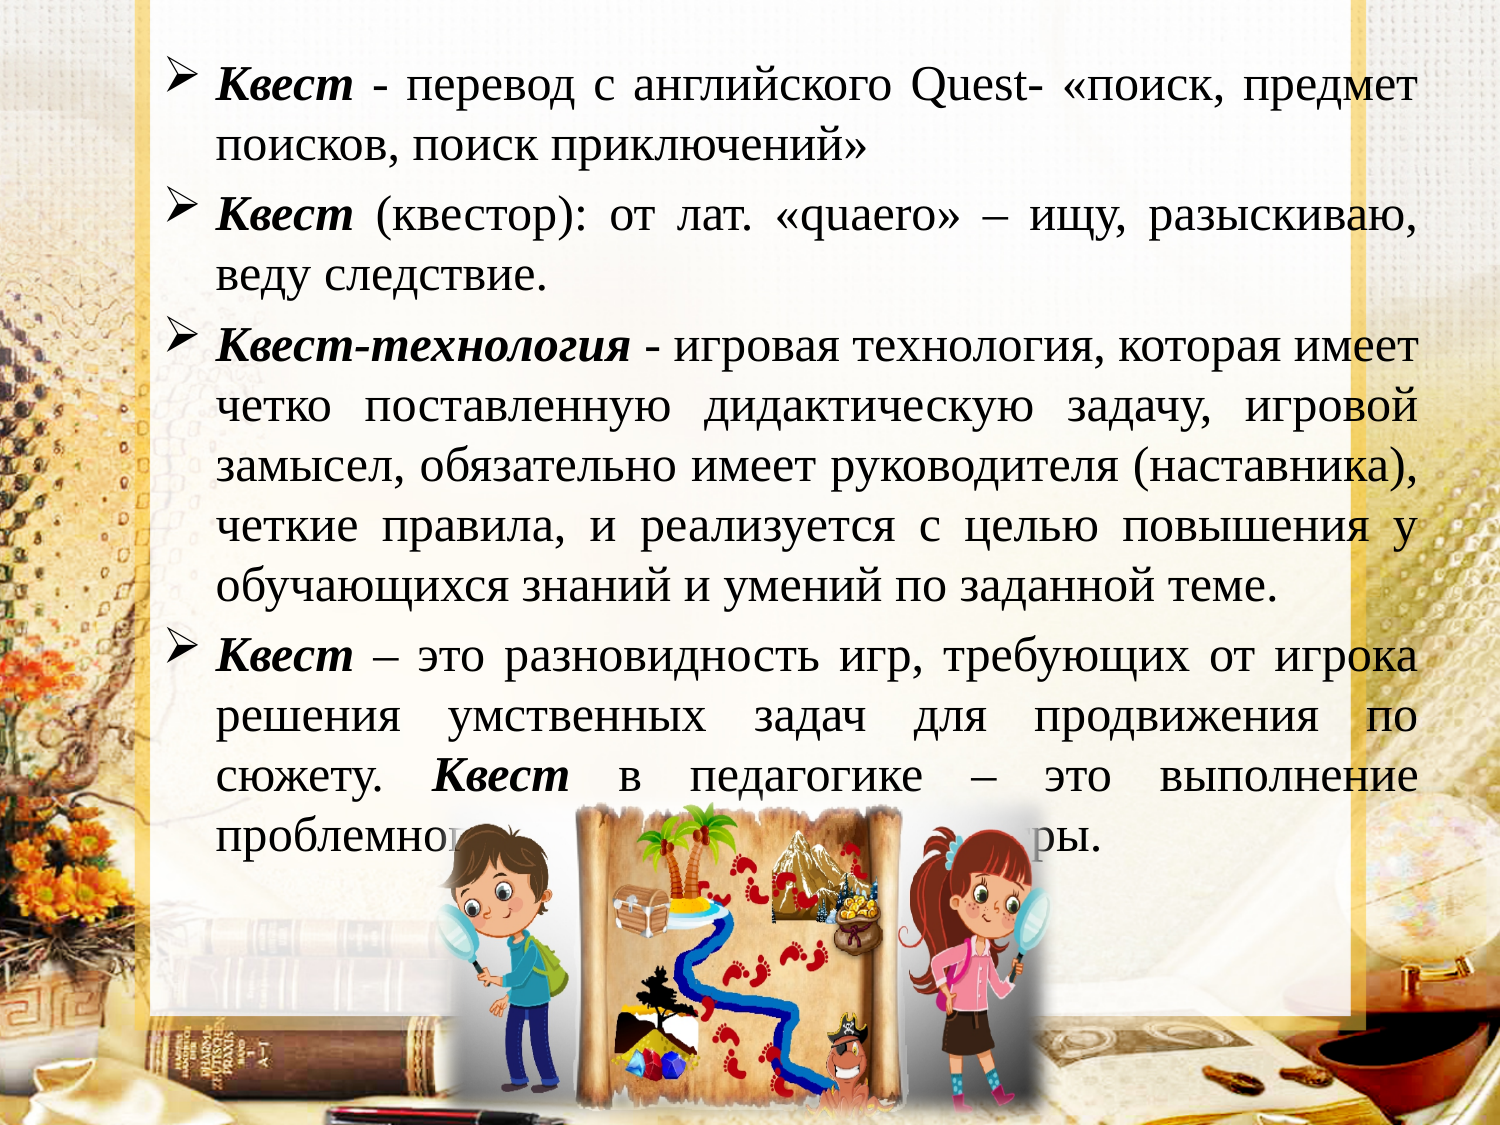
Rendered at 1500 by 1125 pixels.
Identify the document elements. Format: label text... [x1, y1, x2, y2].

picture [0, 0, 1500, 1125]
list Квест - перевод с английского Quest- «поиск, предмет поисков, поиск приключений» Квест (квестор): от лат. «quaero» – ищу, разыскиваю, веду следствие. Квест-технология - игровая технология, которая имеет четко поставленную дидактическую задачу, игровой замысел, обязательно имеет руководителя (наставника), четкие правила, и реализуется с целью повышения у обучающихся знаний и умений по заданной теме. Квест – это разновидность игр, требующих от игрока решения умственных задач для продвижения по сюжету. Квест в педагогике – это выполнение проблемного задания с элементами игры. [147, 42, 1436, 894]
picture [430, 786, 1058, 1125]
